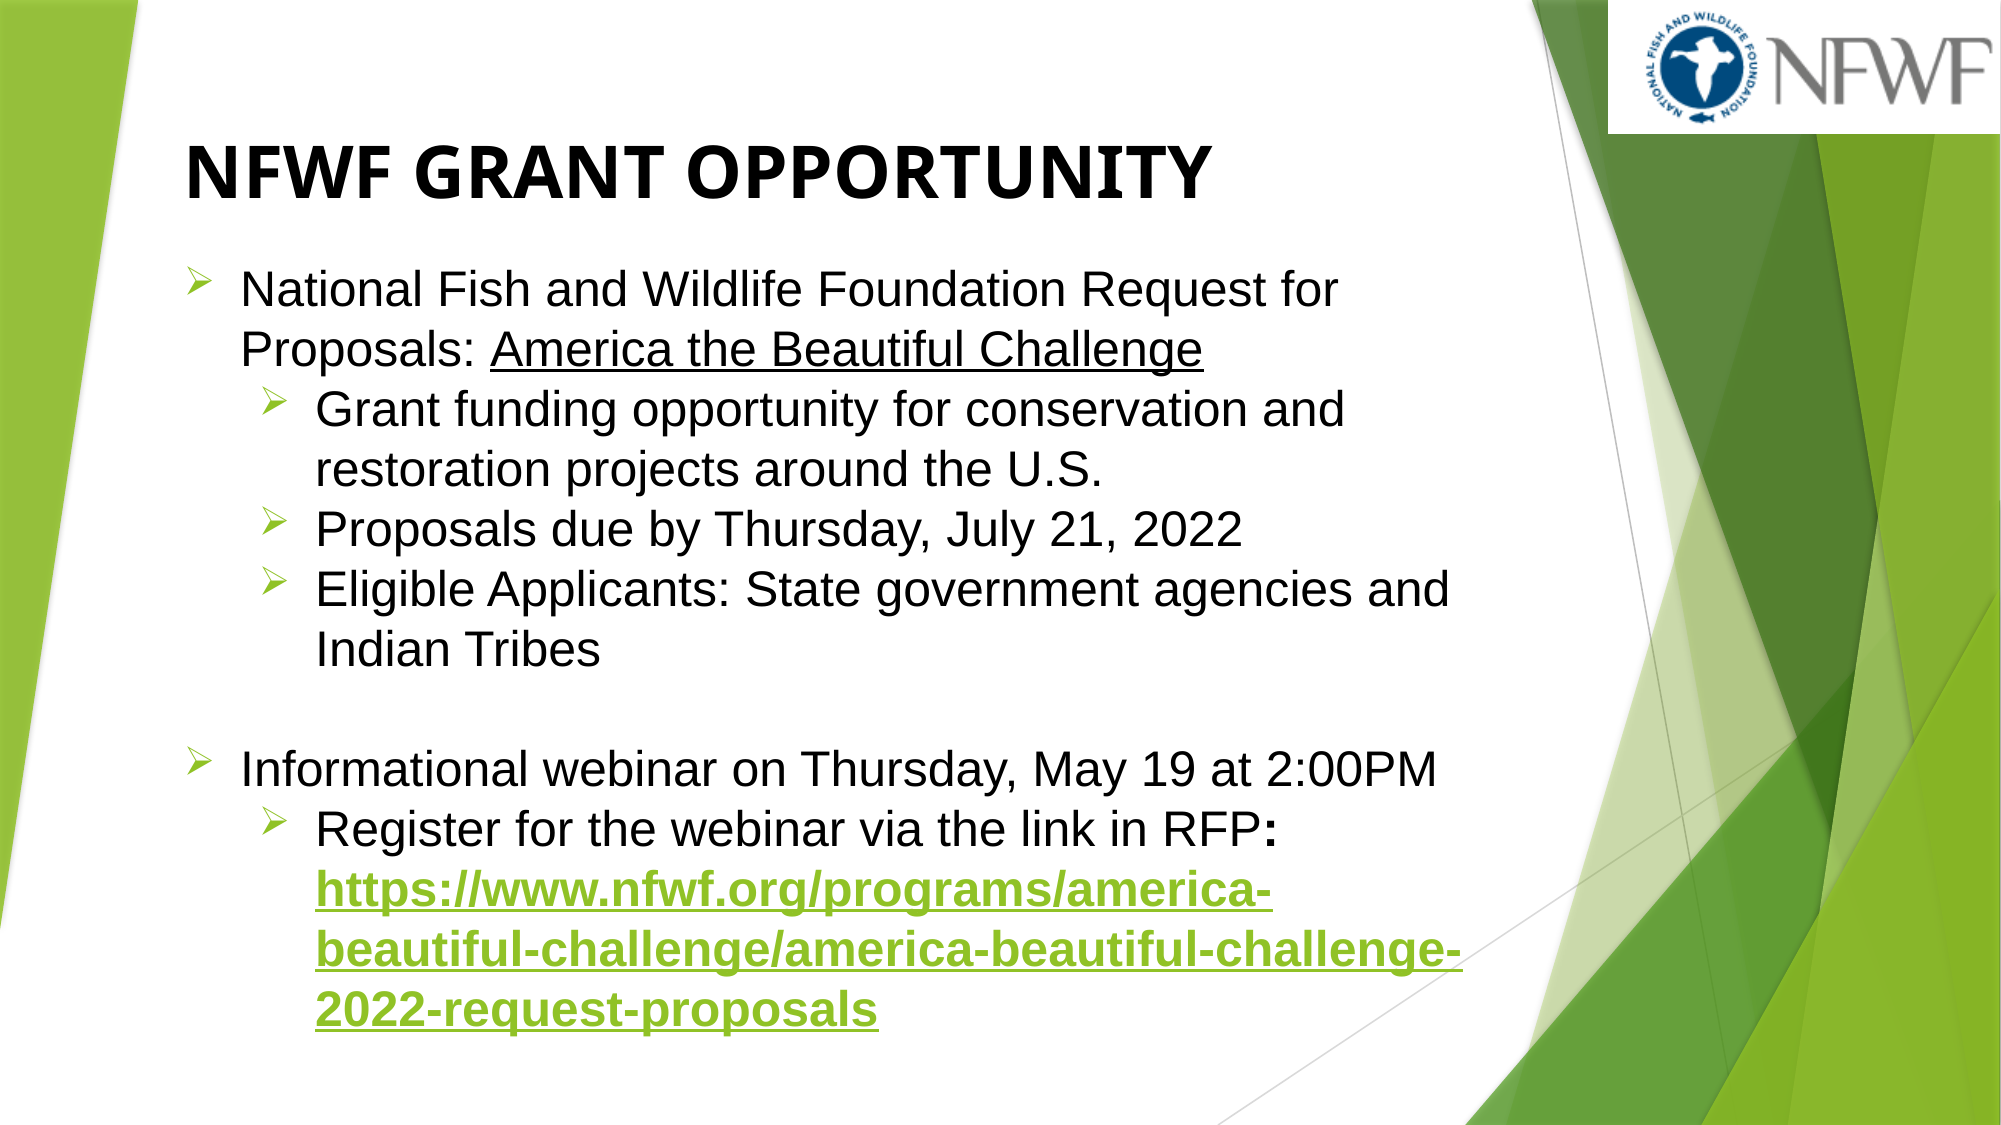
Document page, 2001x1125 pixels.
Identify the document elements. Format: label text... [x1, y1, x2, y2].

subtitle National Fish and Wildlife Foundation Request for Proposals: America the Beautiful Challenge Grant funding opportunity for conservation and restoration projects around the U.S. Proposals due by Thursday, July 21, 2022 Eligible Applicants: State government agencies and Indian Tribes Informational webinar on Thursday, May 19 at 2:00PM Register for the webinar via the link in RFP: https://www.nfwf.org/programs/america-beautiful-challenge/america-beautiful-challenge-2022-request-proposals [169, 248, 1499, 1052]
picture [1607, 0, 2000, 134]
title NFWF GRANT OPPORTUNITY [169, 85, 1499, 222]
